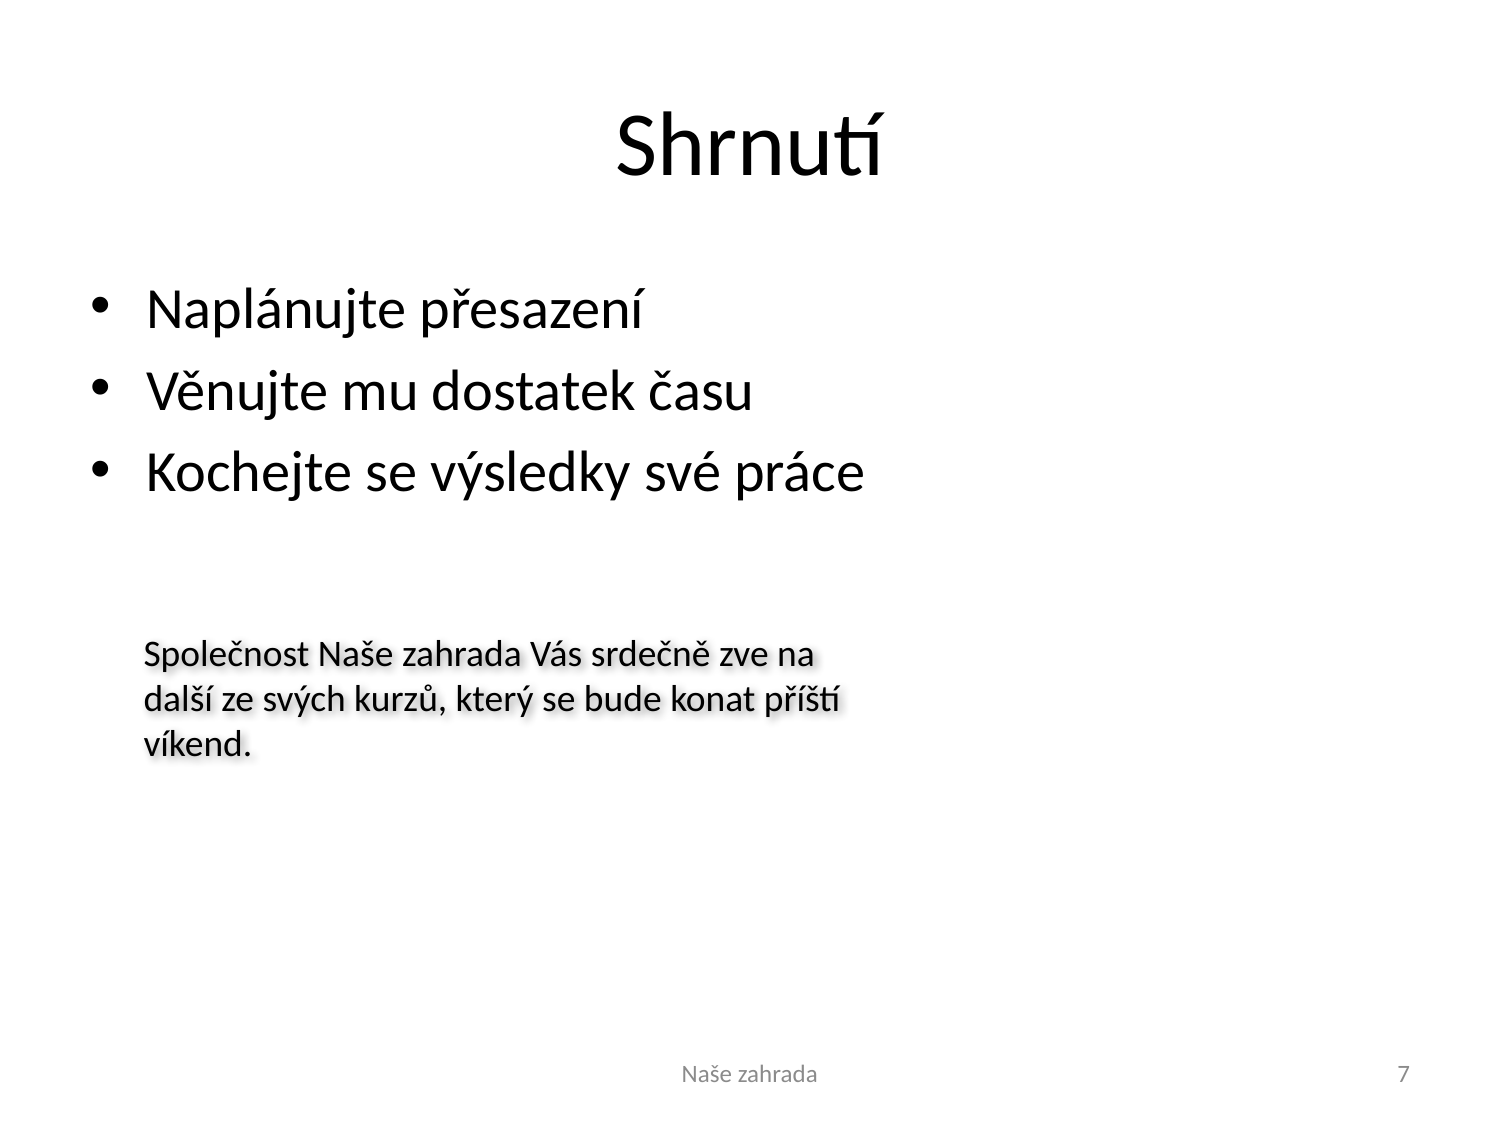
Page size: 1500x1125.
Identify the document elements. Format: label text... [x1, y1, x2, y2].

slide_number 7 [1074, 1042, 1425, 1103]
footer Naše zahrada [512, 1042, 988, 1103]
text_box Společnost Naše zahrada Vás srdečně zve na další ze svých kurzů, který se bude konat příští víkend. [128, 621, 879, 772]
title Shrnutí [75, 45, 1425, 233]
list Naplánujte přesazení Věnujte mu dostatek času Kochejte se výsledky své práce [75, 262, 903, 916]
